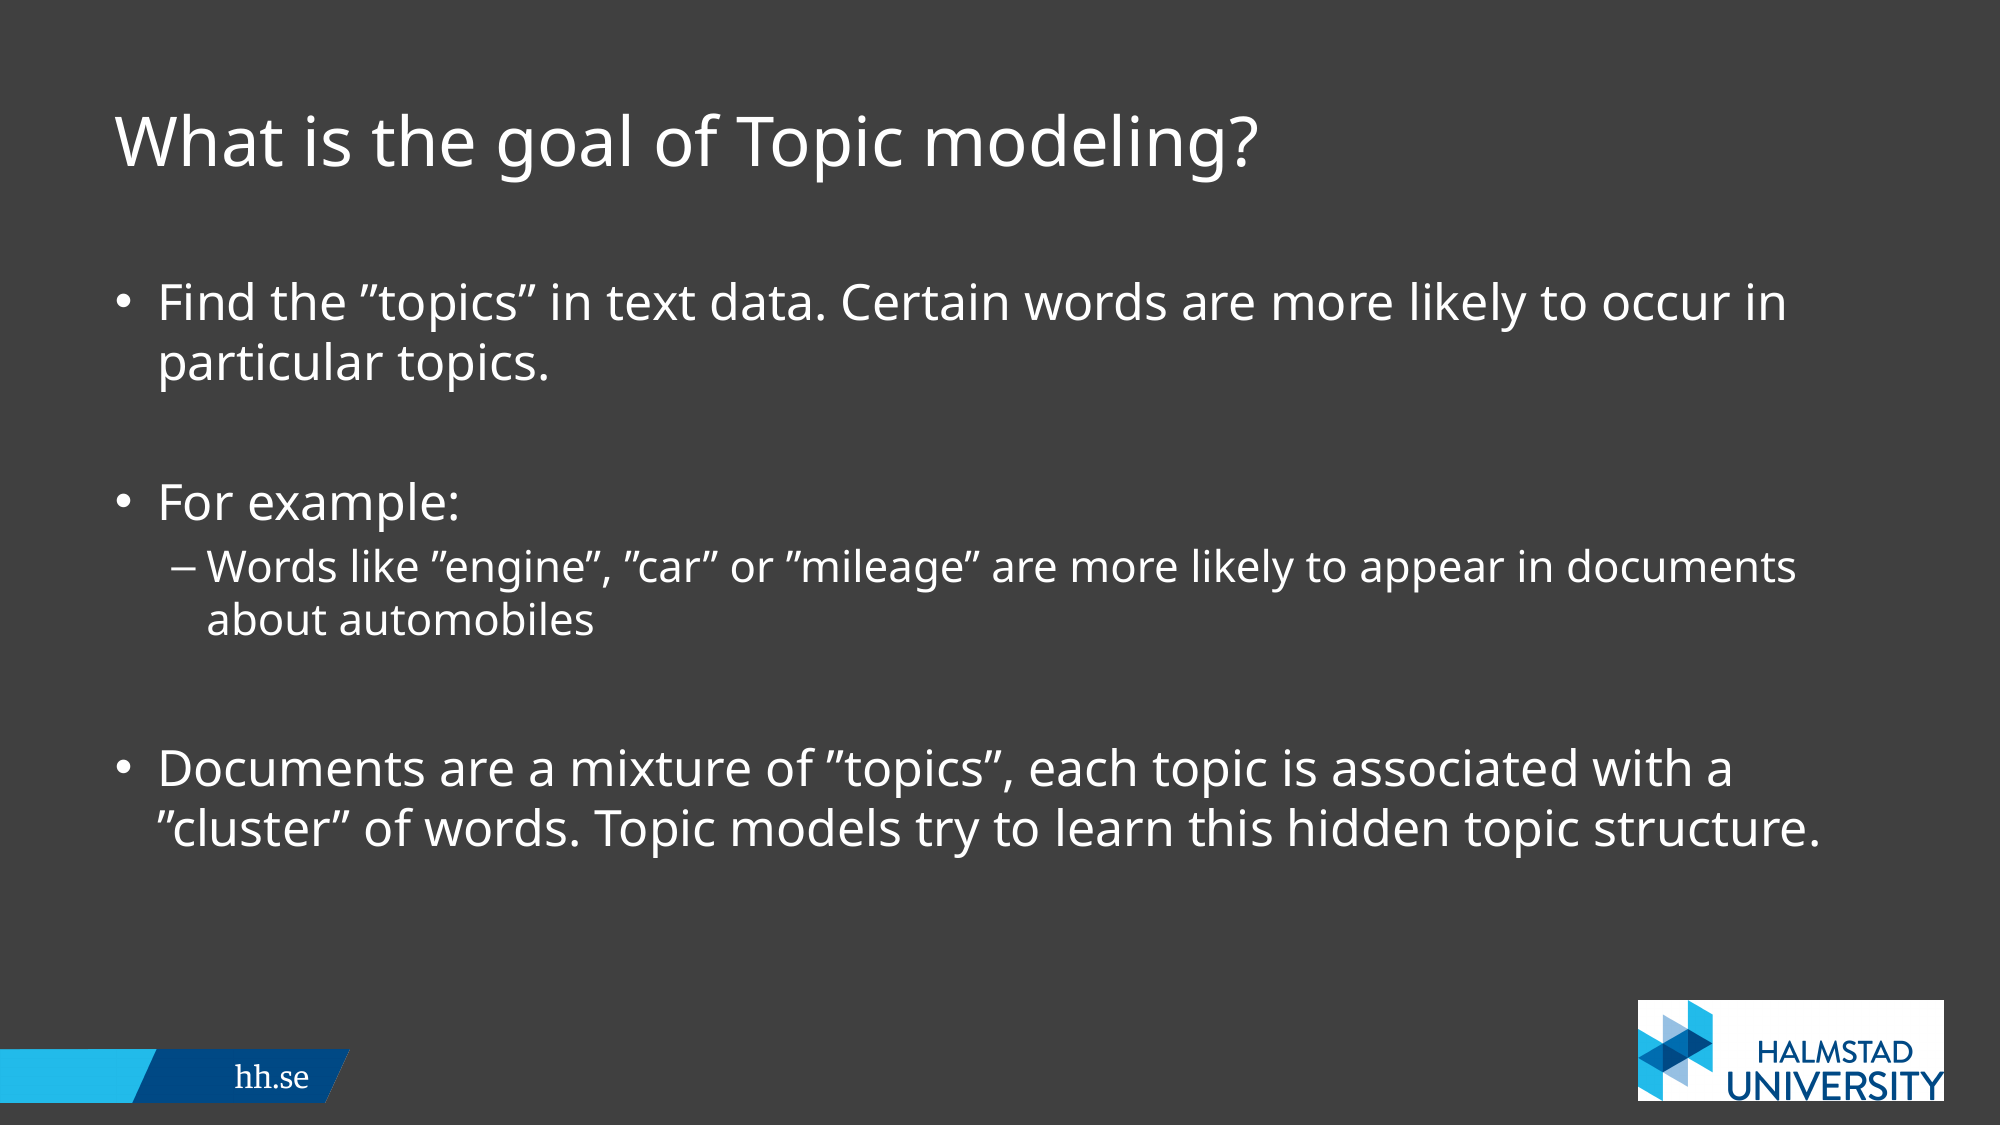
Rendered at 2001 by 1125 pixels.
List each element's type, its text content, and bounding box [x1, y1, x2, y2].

list Find the ”topics” in text data. Certain words are more likely to occur in particular topics. For example: Words like ”engine”, ”car” or ”mileage” are more likely to appear in documents about automobiles Documents are a mixture of ”topics”, each topic is associated with a ”cluster” of words. Topic models try to learn this hidden topic structure. [99, 262, 1931, 1006]
picture [0, 1049, 350, 1103]
title What is the goal of Topic modeling? [99, 44, 1931, 233]
picture [1638, 1000, 1944, 1101]
